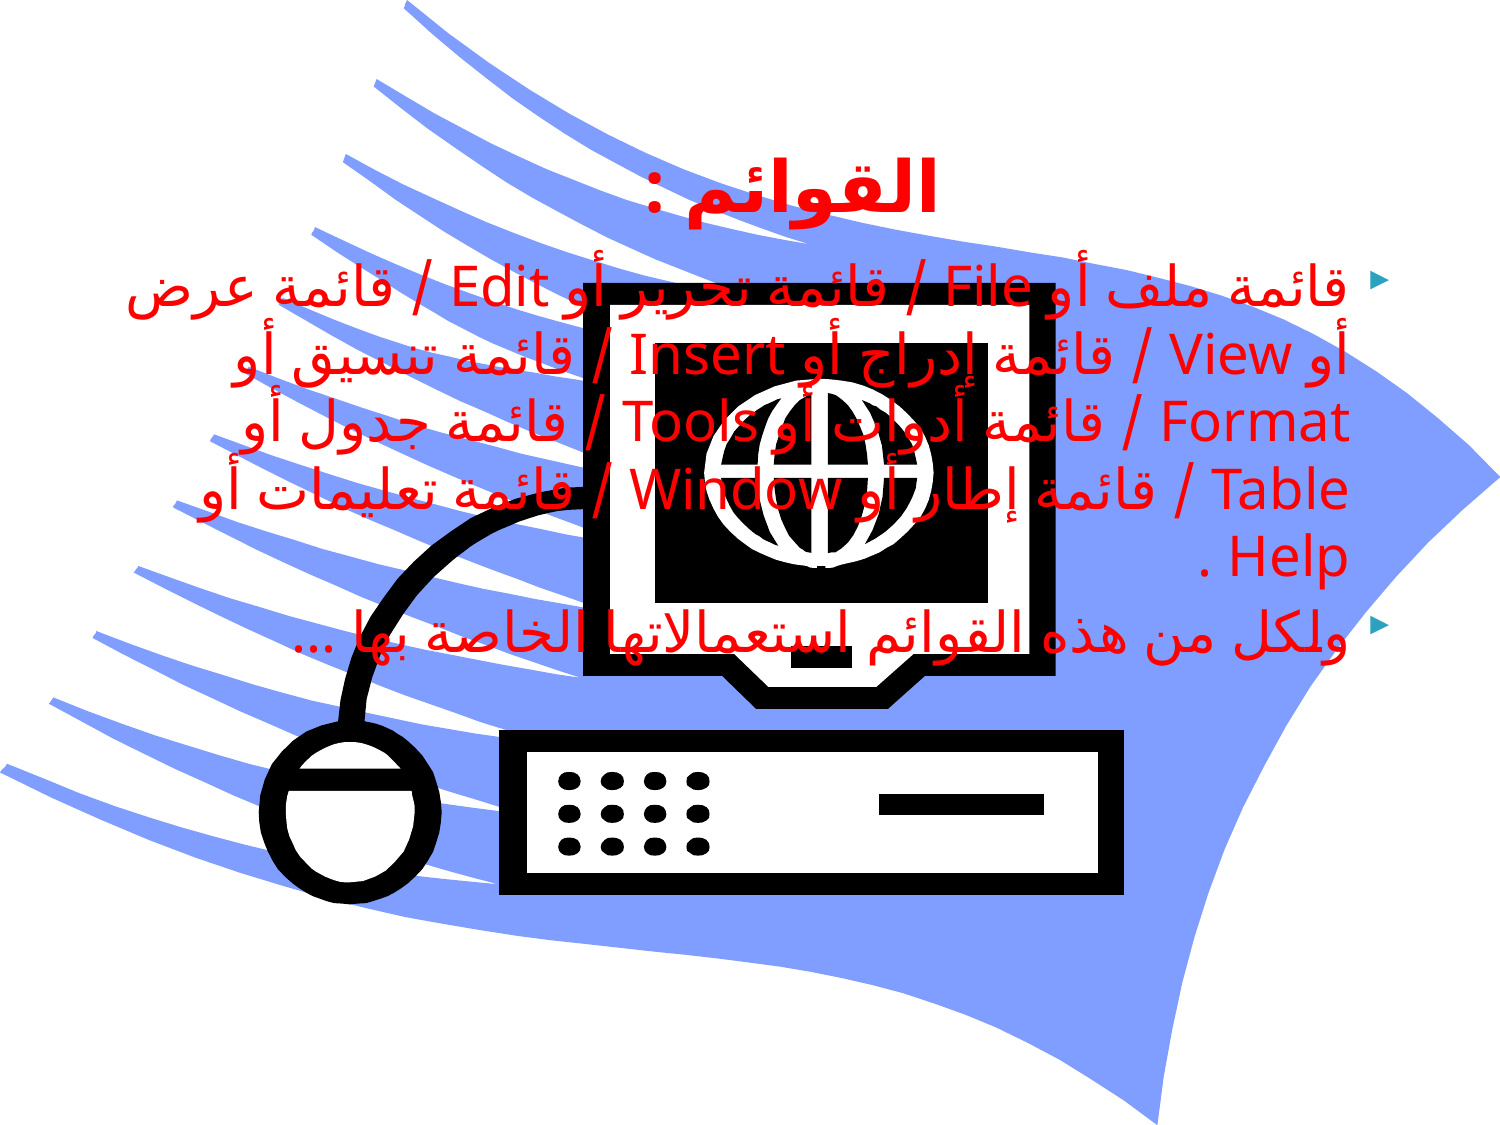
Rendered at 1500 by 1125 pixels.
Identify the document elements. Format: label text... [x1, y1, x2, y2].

list قائمة ملف أو File / قائمة تحرير أو Edit / قائمة عرض أو View / قائمة إدراج أو Insert / قائمة تنسيق أو Format / قائمة أدوات أو Tools / قائمة جدول أو Table / قائمة إطار أو Window / قائمة تعليمات أو Help . ولكل من هذه القوائم استعمالاتها الخاصة بها ... [75, 243, 1425, 986]
title القوائم : [117, 46, 1468, 235]
